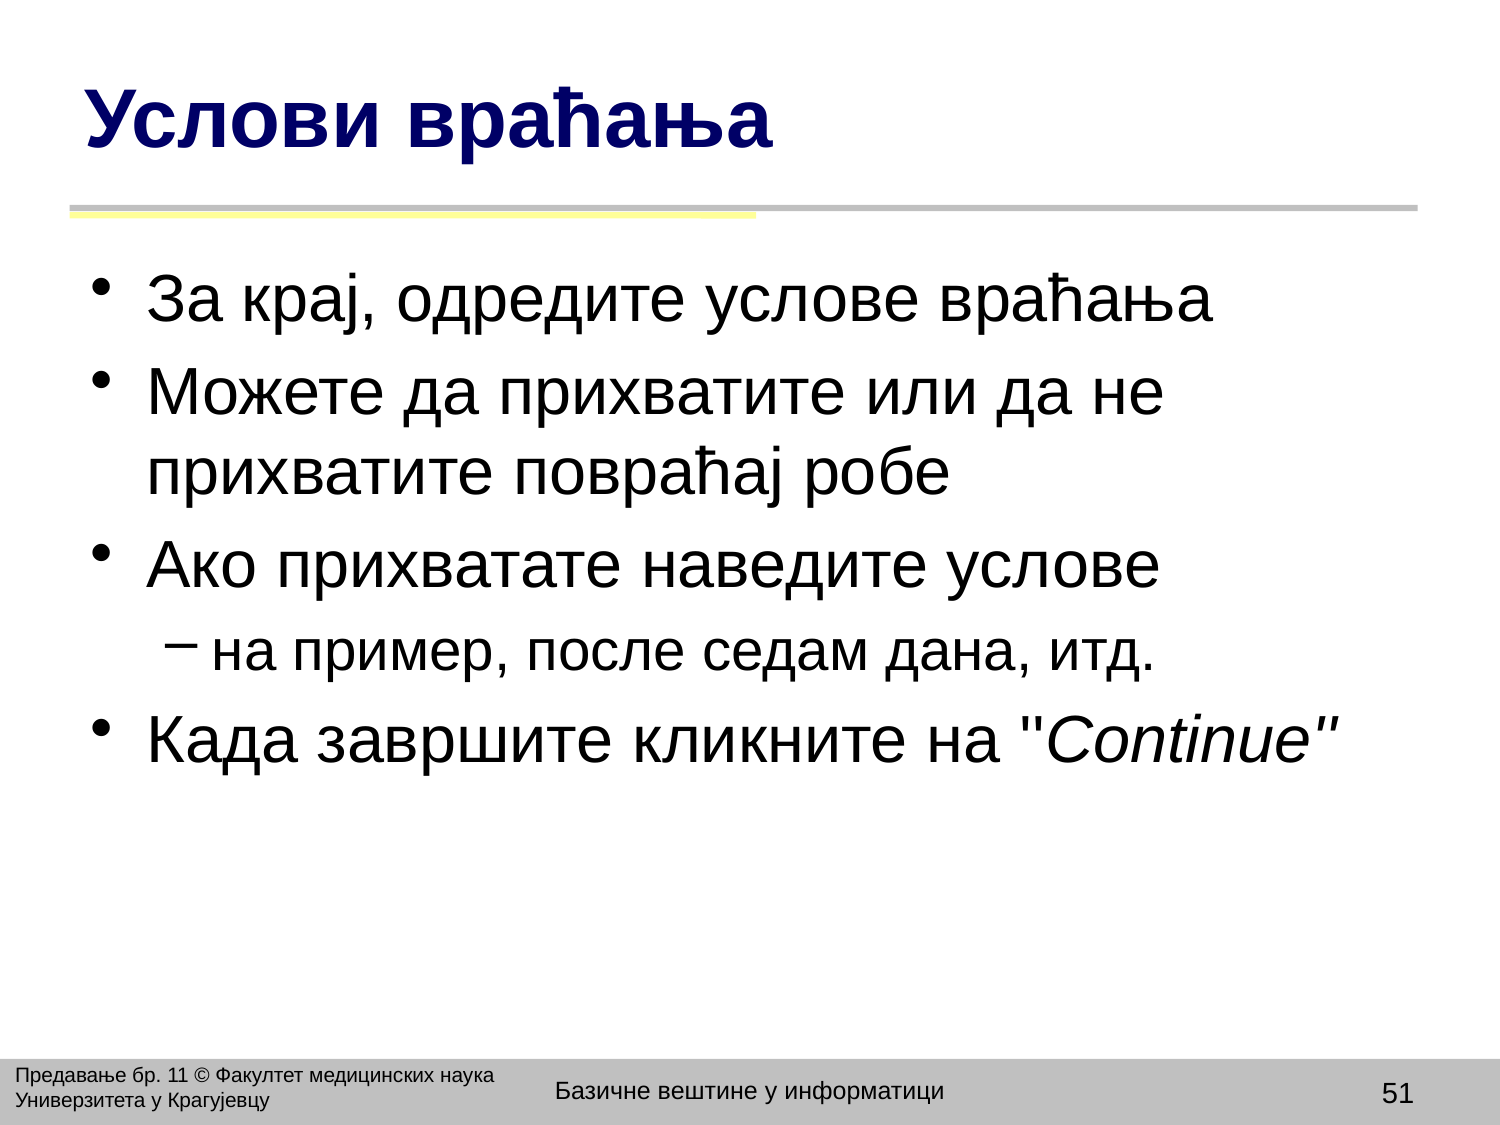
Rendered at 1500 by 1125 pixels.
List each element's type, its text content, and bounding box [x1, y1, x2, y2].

title Услови враћања [69, 19, 1426, 208]
slide_number 51 [1079, 1066, 1430, 1125]
list За крај, одредите услове враћања Можете да прихватите или да не прихватите повраћај робе Ако прихватате наведите услове на пример, после седам дана, итд. Када завршите кликните на ''Сontinue'' [74, 246, 1426, 1023]
slide_number Предавање бр. 11 © Факултет медицинских наука Универзитета у Крагујевцу [0, 1053, 621, 1108]
footer Базичне вештине у информатици [512, 1066, 988, 1125]
